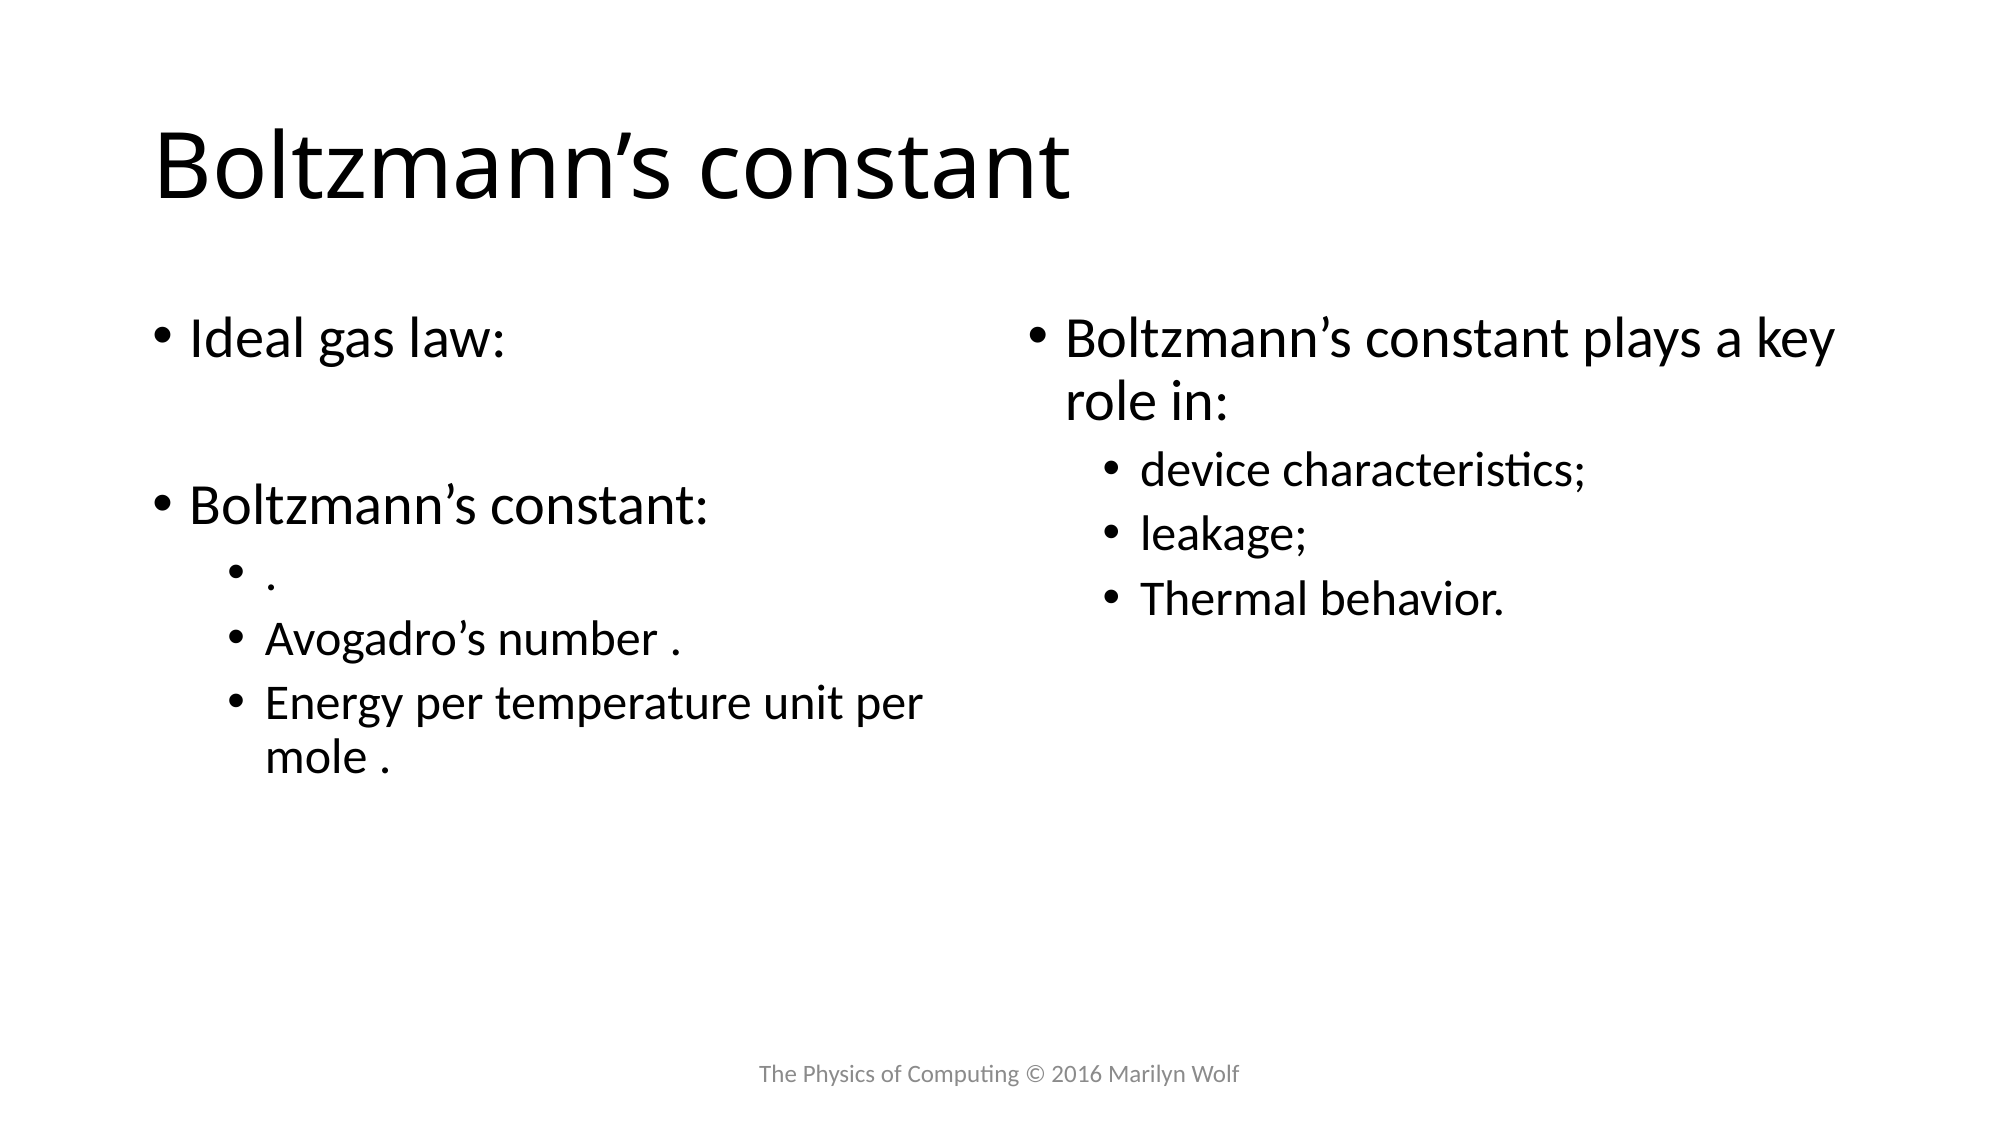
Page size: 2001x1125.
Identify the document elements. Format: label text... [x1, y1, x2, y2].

title Boltzmann’s constant [137, 59, 1863, 278]
list Boltzmann’s constant plays a key role in: device characteristics; leakage; Thermal behavior. [1012, 299, 1863, 1014]
footer The Physics of Computing © 2016 Marilyn Wolf [662, 1042, 1338, 1103]
